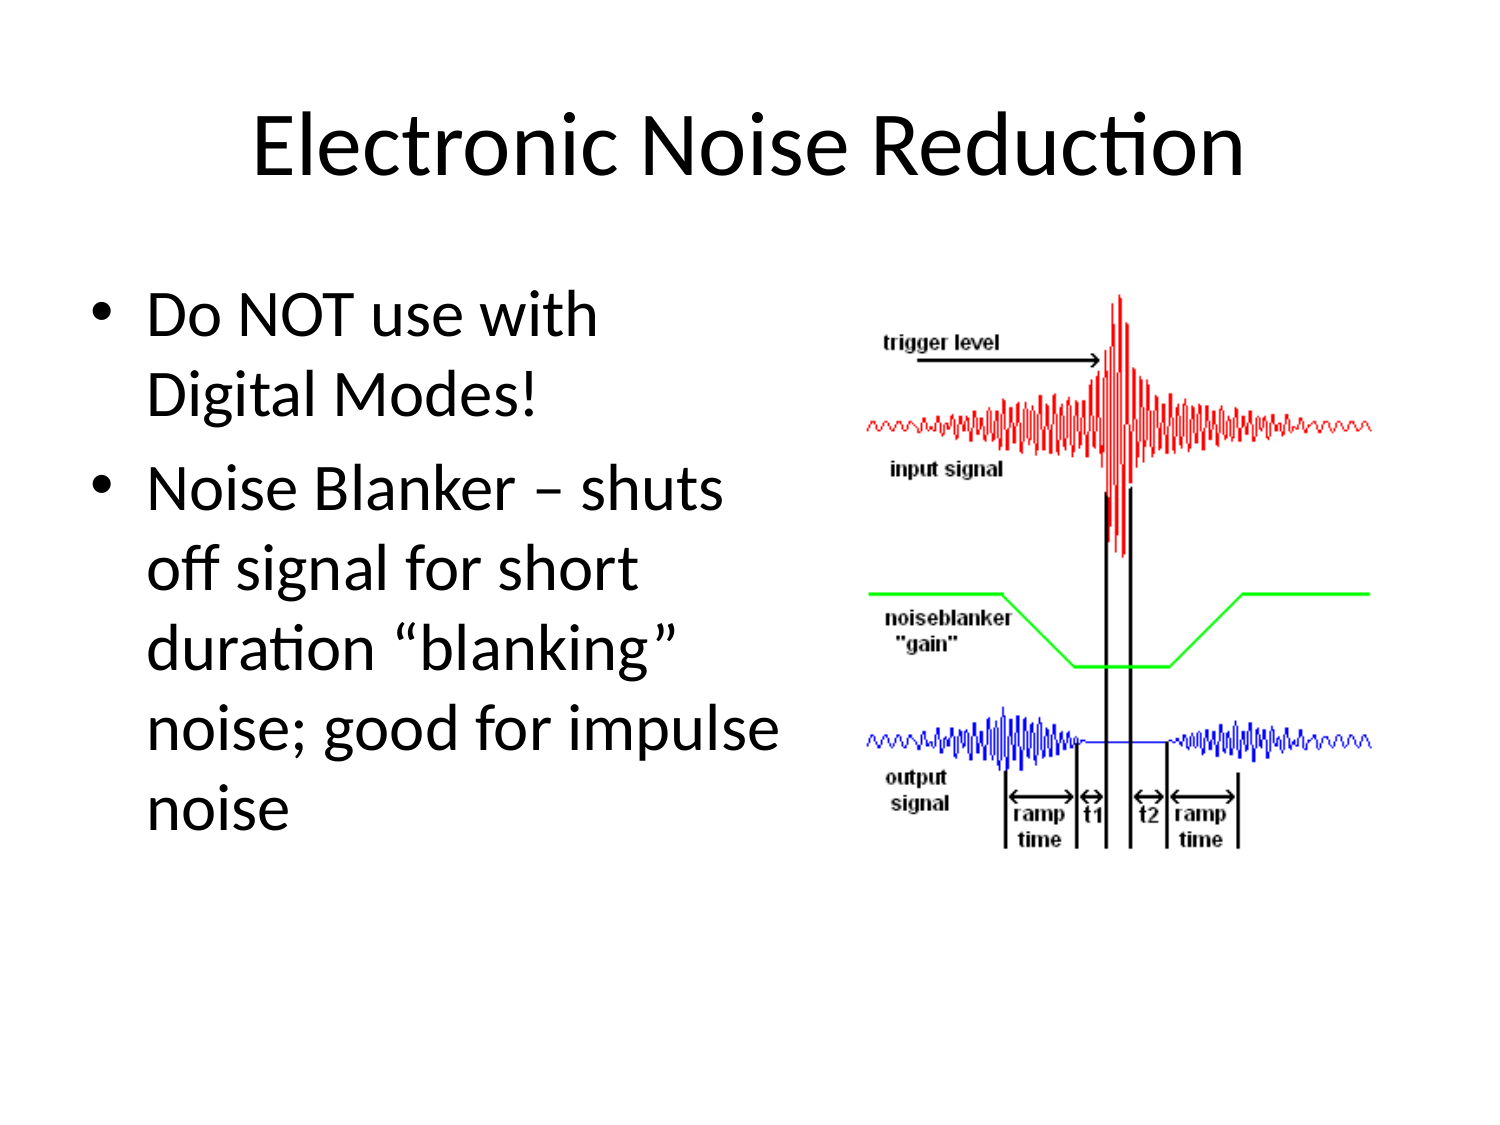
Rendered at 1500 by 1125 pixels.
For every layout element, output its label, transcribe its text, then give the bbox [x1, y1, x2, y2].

title Electronic Noise Reduction [75, 45, 1425, 233]
picture [862, 262, 1379, 883]
list Do NOT use with Digital Modes! Noise Blanker – shuts off signal for short duration “blanking” noise; good for impulse noise [75, 262, 800, 1005]
